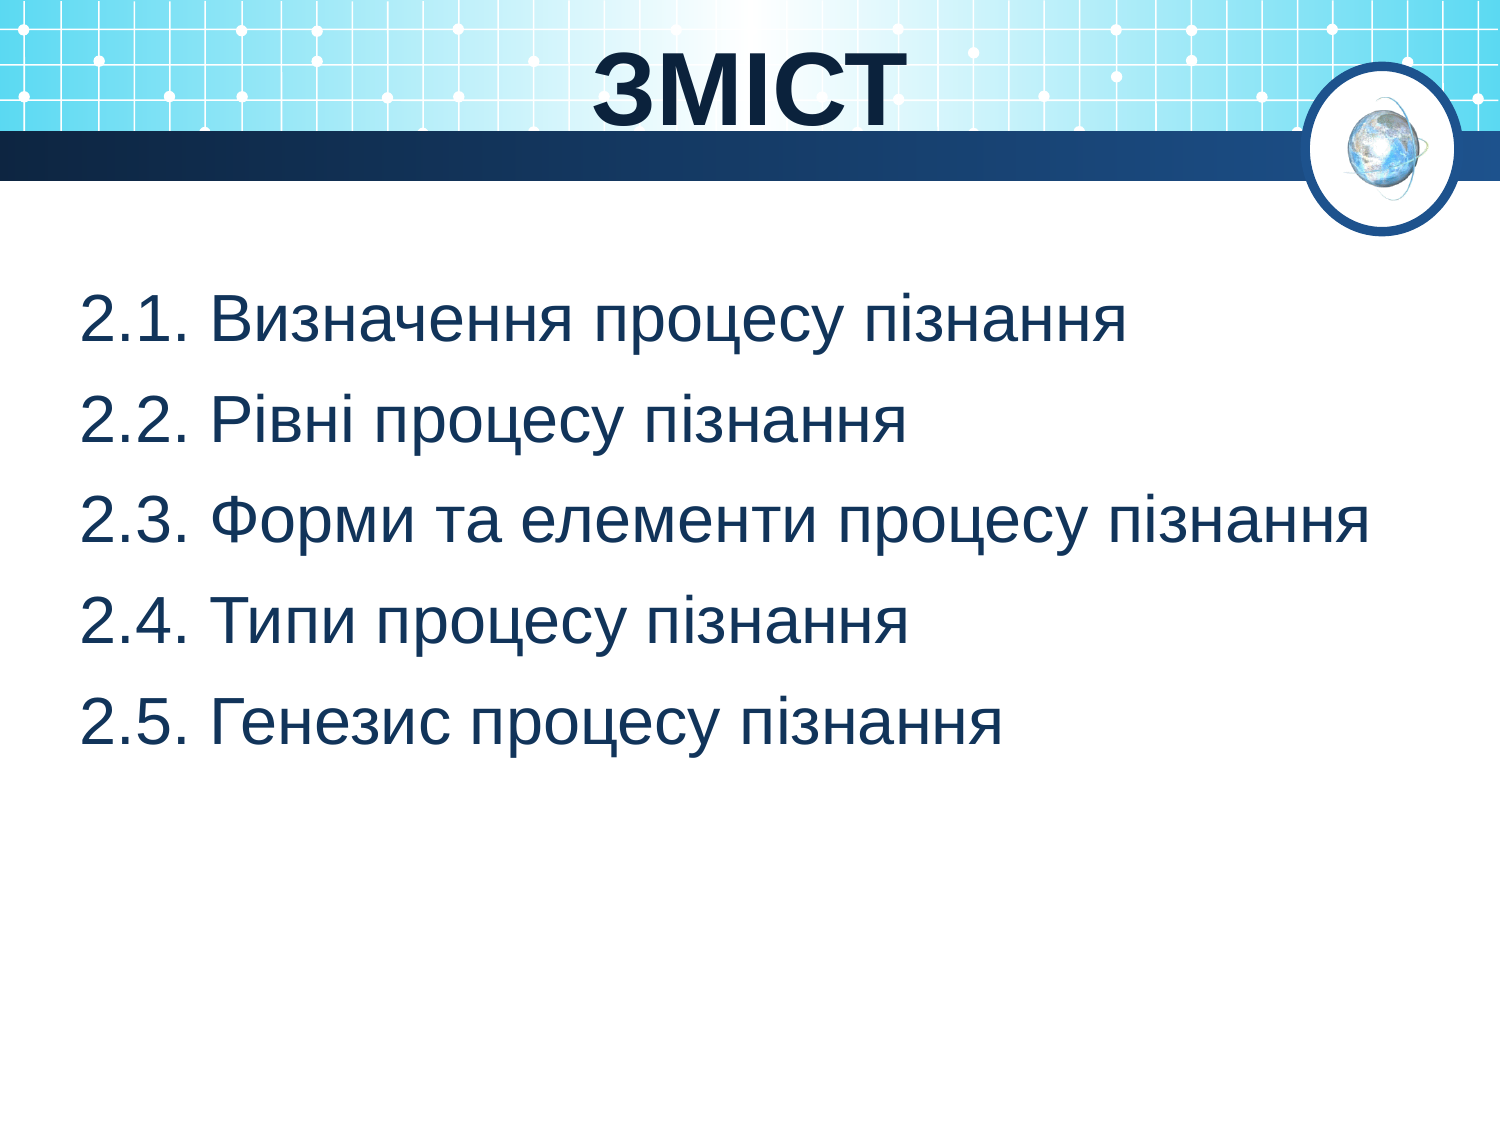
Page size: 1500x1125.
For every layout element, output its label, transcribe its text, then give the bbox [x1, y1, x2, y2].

title ЗМІСТ [64, 37, 1436, 130]
list 2.1. Визначення процесу пізнання 2.2. Рівні процесу пізнання 2.3. Форми та елементи процесу пізнання 2.4. Типи процесу пізнання 2.5. Генезис процесу пізнання [64, 267, 1436, 776]
picture [1310, 99, 1454, 226]
